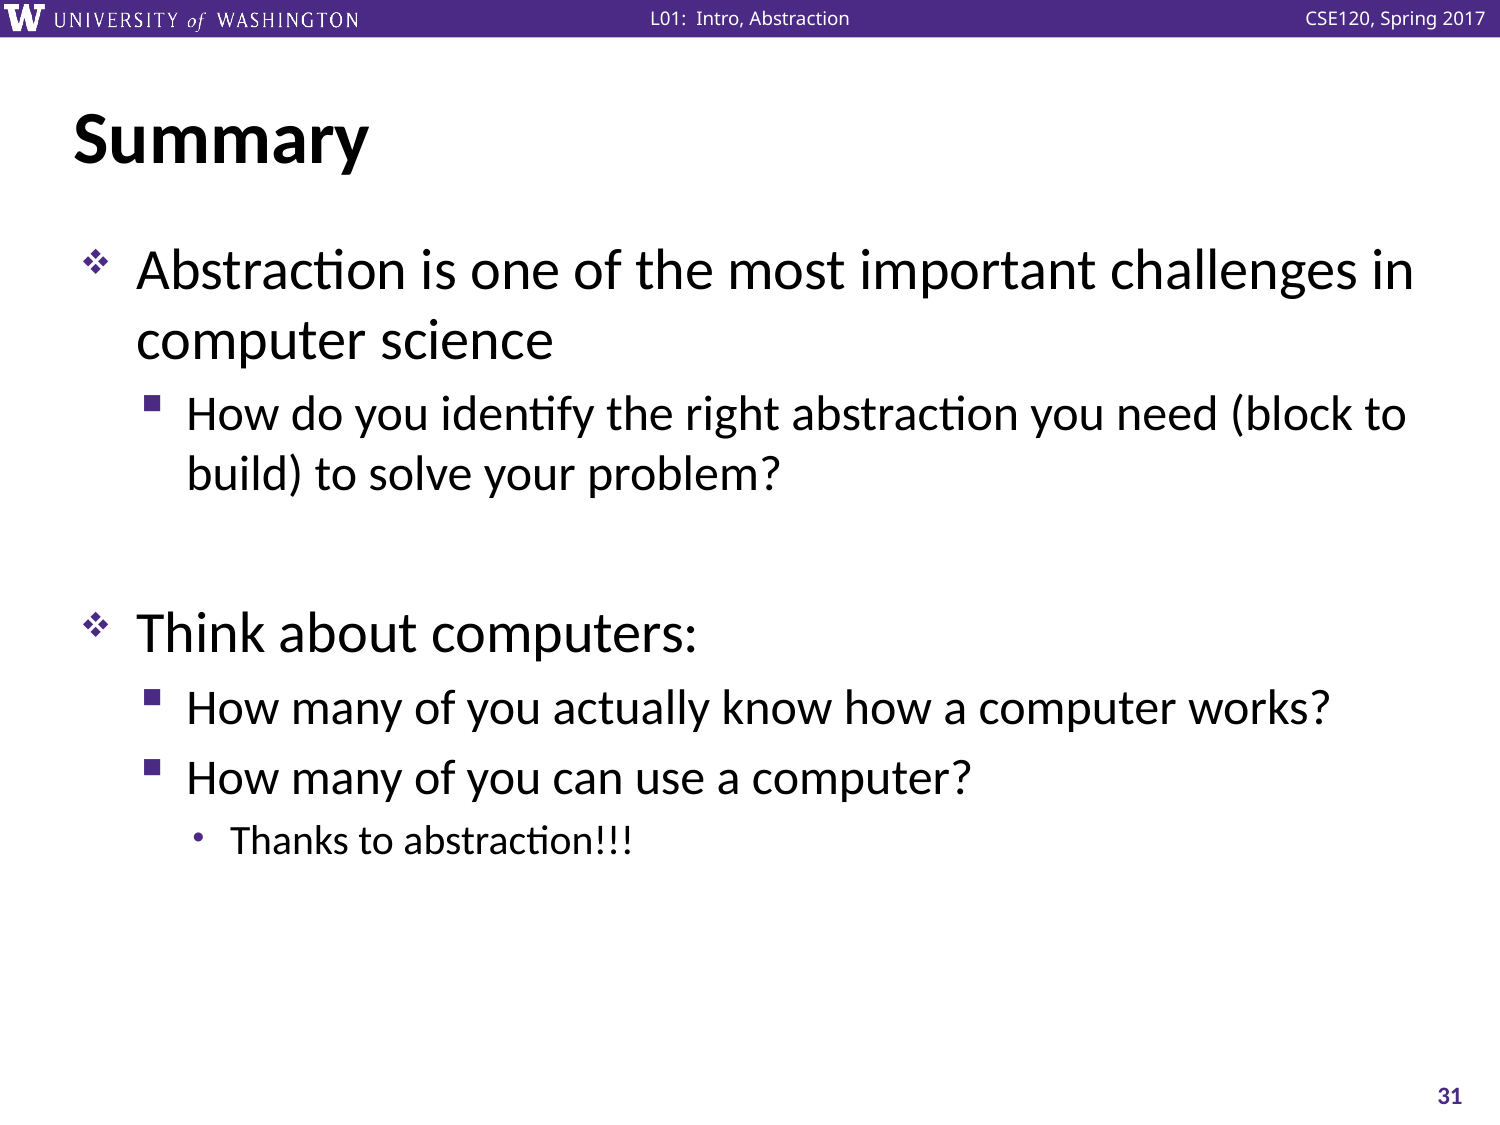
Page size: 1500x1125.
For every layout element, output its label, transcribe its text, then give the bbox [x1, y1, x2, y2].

title Summary [58, 71, 1438, 197]
picture [4, 4, 358, 32]
list Abstraction is one of the most important challenges in computer science How do you identify the right abstraction you need (block to build) to solve your problem? Think about computers: How many of you actually know how a computer works? How many of you can use a computer? Thanks to abstraction!!! [64, 223, 1438, 1040]
slide_number 31 [1400, 1065, 1500, 1125]
